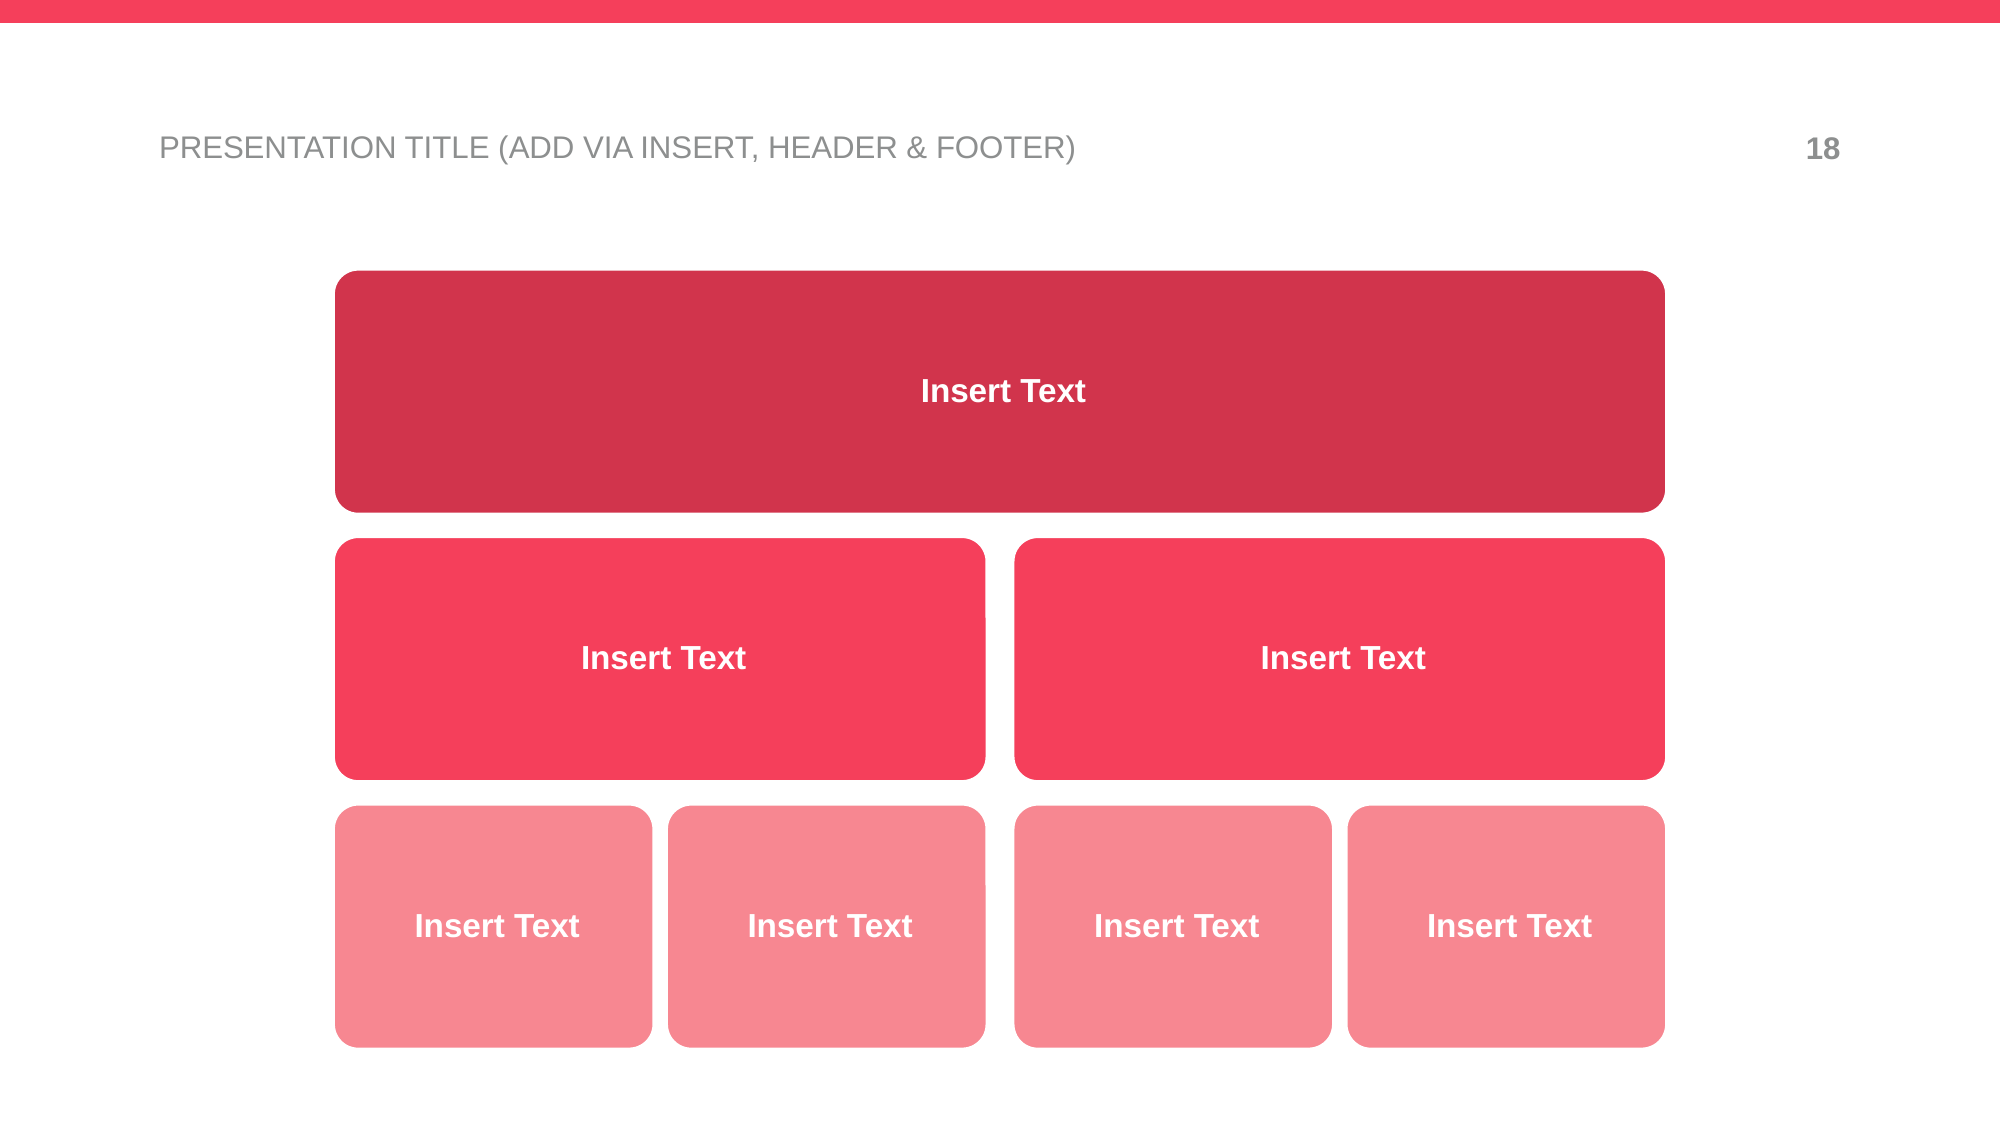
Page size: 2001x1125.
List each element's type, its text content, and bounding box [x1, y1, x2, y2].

slide_number 18 [1611, 128, 1841, 167]
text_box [333, 269, 1667, 1050]
footer PRESENTATION TITLE (ADD VIA INSERT, HEADER & FOOTER) [159, 127, 1337, 165]
